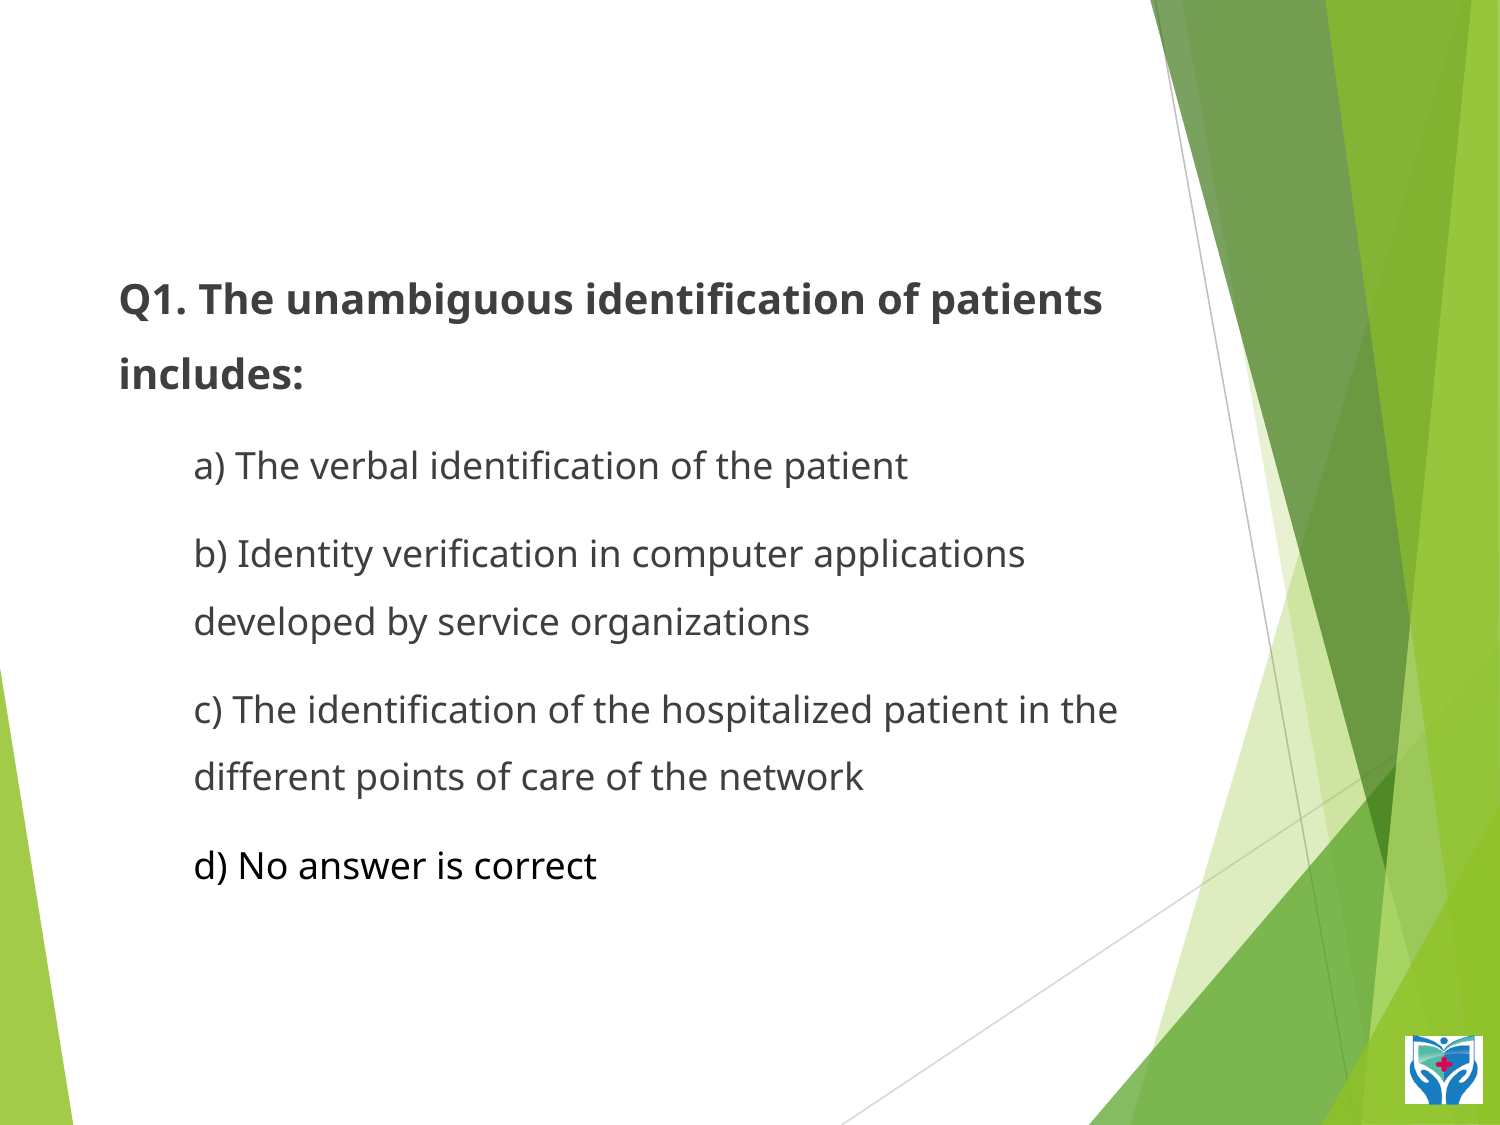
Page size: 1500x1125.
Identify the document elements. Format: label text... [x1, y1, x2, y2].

list Q1. The unambiguous identification of patients includes: a) The verbal identification of the patient b) Identity verification in computer applications developed by service organizations c) The identification of the hospitalized patient in the different points of care of the network d) No answer is correct [103, 240, 1183, 878]
picture [1404, 1035, 1483, 1105]
